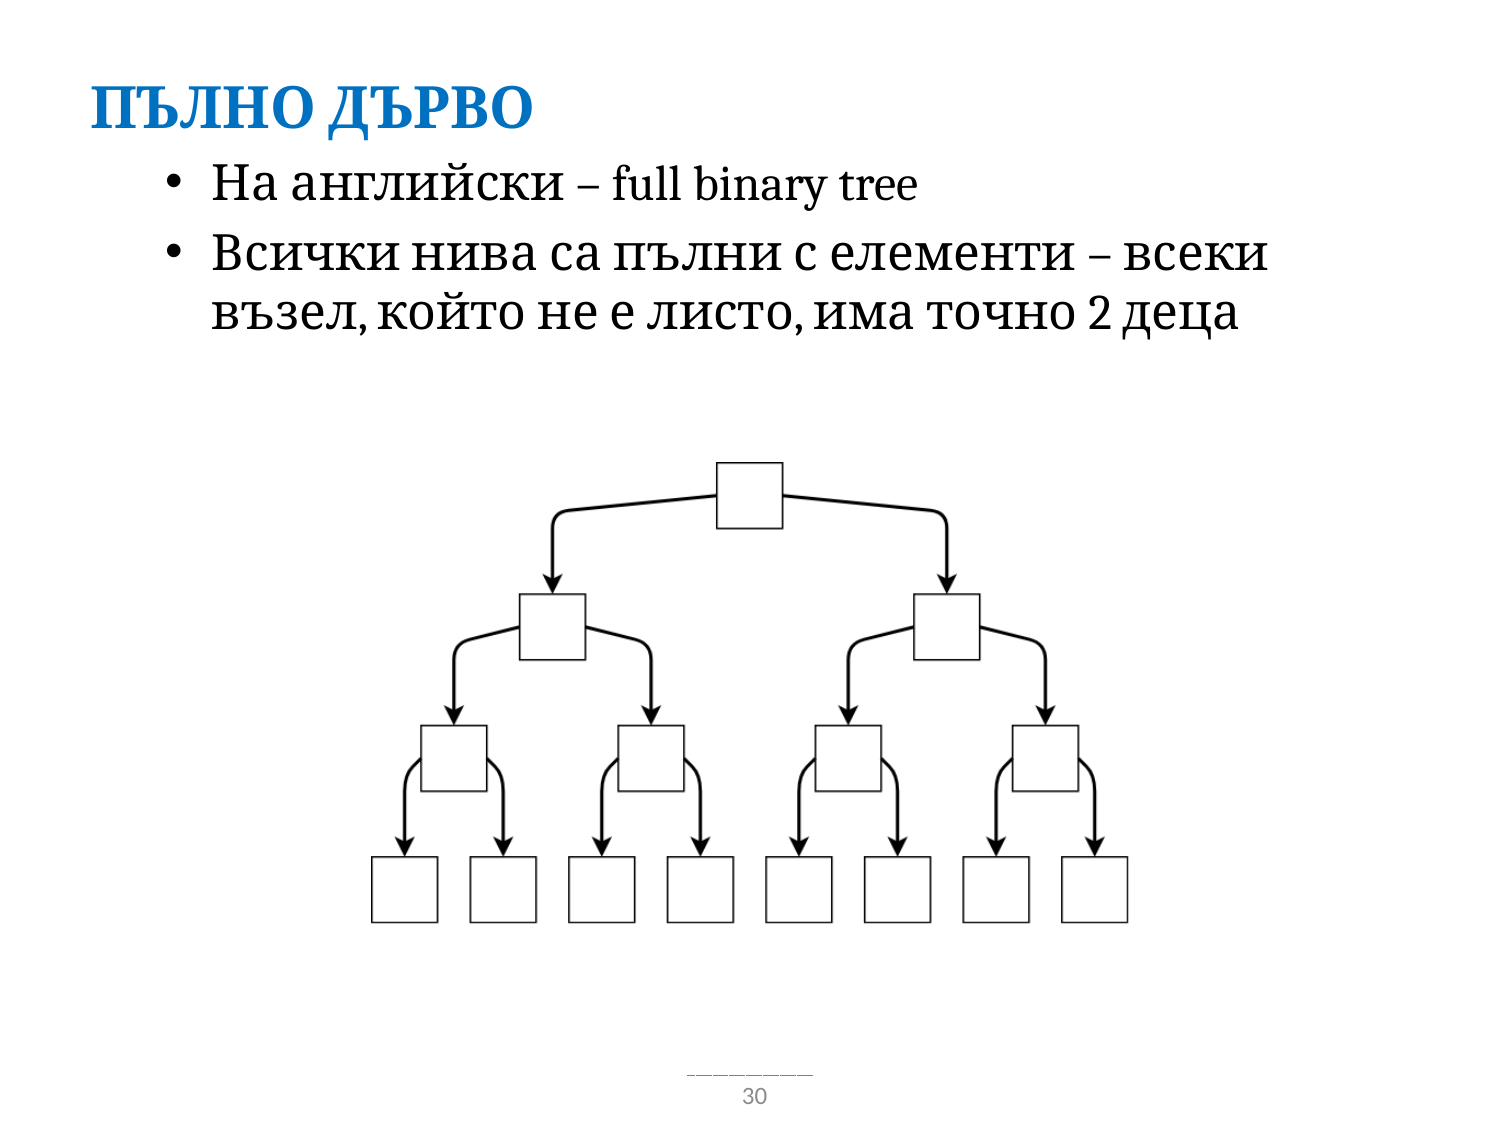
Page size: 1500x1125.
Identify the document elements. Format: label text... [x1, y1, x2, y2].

slide_number 30 [579, 1065, 930, 1125]
list Пълно дърво На английски – full binary tree Всички нива са пълни с елементи – всеки възел, който не е листо, има точно 2 деца [75, 62, 1450, 1063]
picture [371, 462, 1129, 925]
